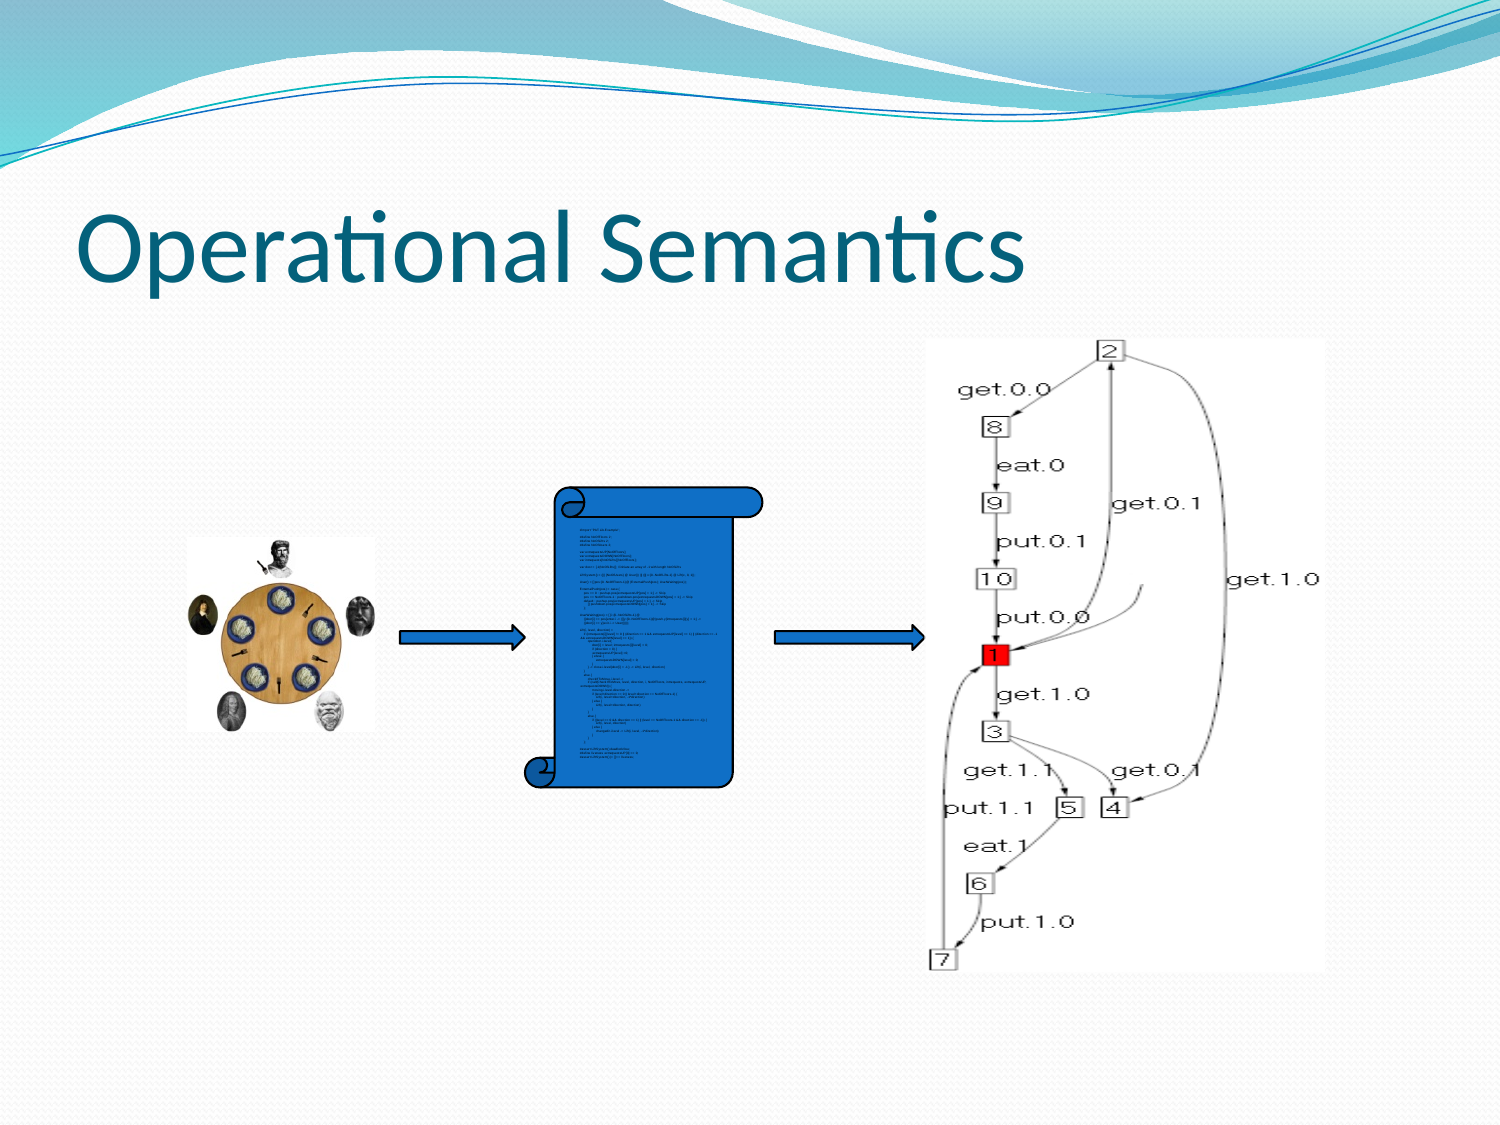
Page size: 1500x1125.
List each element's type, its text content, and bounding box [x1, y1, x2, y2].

text_box [399, 624, 526, 650]
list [187, 537, 376, 733]
picture [924, 337, 1326, 973]
title Operational Semantics [74, 115, 1426, 304]
text_box #import "PAT.Lib.Example"; #define NoOfFloors 2; #define NoOfLifts 2; #define NoOfUsers 2; var extrequestsUP[NoOfFloors]; var extrequestsDOWN[NoOfFloors]; var intrequests[NoOfLifts][NoOfFloors]; var door = [-1(NoOfLifts)]; //initiate an array of -1 with length NoOfLifts LiftSystem() = (||| {NoOfUsers} @ User()) ||| (||| x:{0..NoOfLifts-1} @ Lift(x, 0, 1)); User() = []pos:{0..NoOfFloors-1}@ (ExternalPush(pos); UserWaiting(pos)); ExternalPush(pos) = case { pos == 0 : pushup.pos{extrequestsUP[pos] = 1;} -> Skip pos == NoOfFloors-1 : pushdown.pos{extrequestsDOWN[pos] = 1;} -> Skip default : pushup.pos{extrequestsUP[pos] = 1;} -> Skip [] pushdown.pos{extrequestsDOWN[pos] = 1;} -> Skip }; UserWaiting(pos) = [] i:{0..NoOfLifts-1} @ ([door[i] == pos]enter.i -> ([]y:{0..NoOfFloors-1}@(push.y{intrequests[i][y] = 1;} -> ([door[i] == y]exit.i -> User())))); Lift(i, level, direction) = if (intrequests[i][level] != 0 || (direction == 1 && extrequestsUP[level] == 1) || (direction == -1 && extrequestsDOWN[level] == 1)) { opendoor.i.level{ door[i] = level; intrequests[i][level] = 0; if (direction > 0) { extrequestsUP[level] =0; } elsse { extrequestsDOWN[level] = 0; } } -> close.i.level{door[i] = -1;} -> Lift(i, level, direction) } else { checkIfToMove.i.level -> if (call(CheckIfToMove, level, direction, i, NoOfFloors, intrequests, extrequestsUP, extrequestsDOWN)) { moving.i.level.direction -> if (level+direction == 0 || level+direction == NoOfFloors-1) { Lift(i, level+direction, -1*direction) } else { Lift(i, level+direction, direction) } } else { if ((level == 0 && direction == 1) || (level == NoOfFloors-1 && direction == -1)) { Lift(i, level, direction) } else { changedir.i.level -> Lift(i, level, -1*direction) } } }; #assert LiftSystem() deadlockfree; #define liveness extrequestsUP[0] == 0; #assert LiftSystem() |= []<> liveness; [524, 487, 763, 788]
text_box [774, 624, 917, 650]
